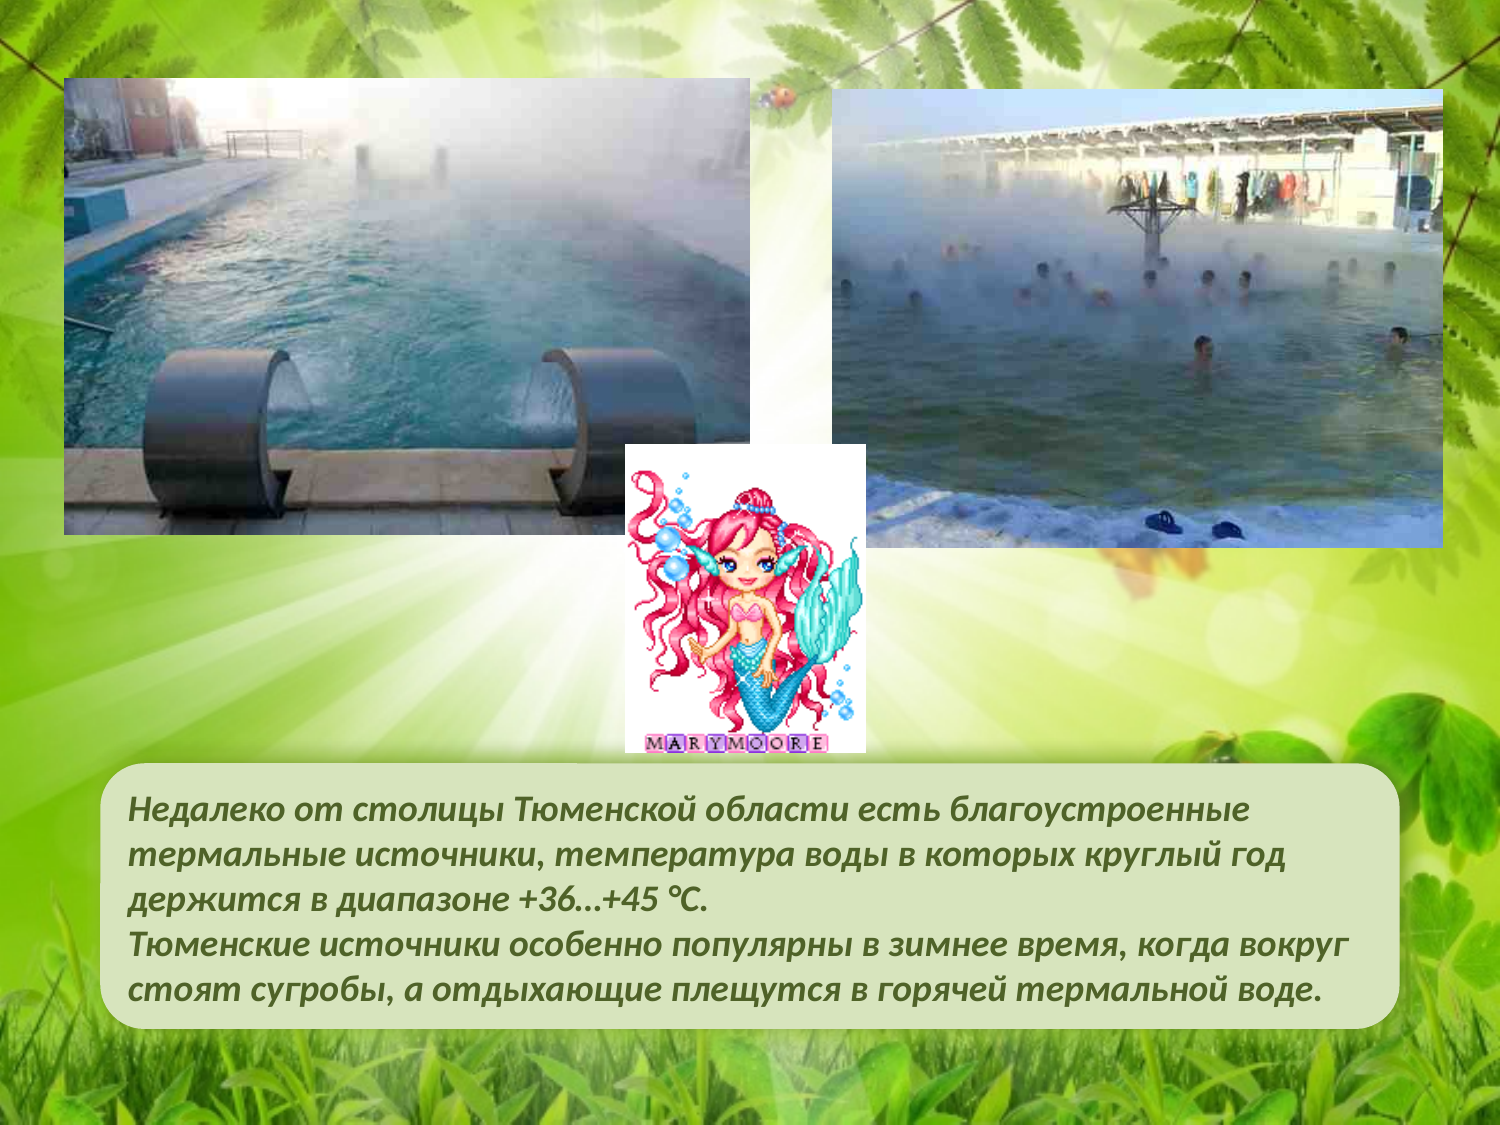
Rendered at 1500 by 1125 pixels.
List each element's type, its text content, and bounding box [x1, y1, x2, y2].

text_box Недалеко от столицы Тюменской области есть благоустроенные термальные источники, температура воды в которых круглый год держится в диапазоне +36…+45 °C. Тюменские источники особенно популярны в зимнее время, когда вокруг стоят сугробы, а отдыхающие плещутся в горячей термальной воде. [100, 763, 1400, 1029]
picture [0, 0, 1500, 1125]
